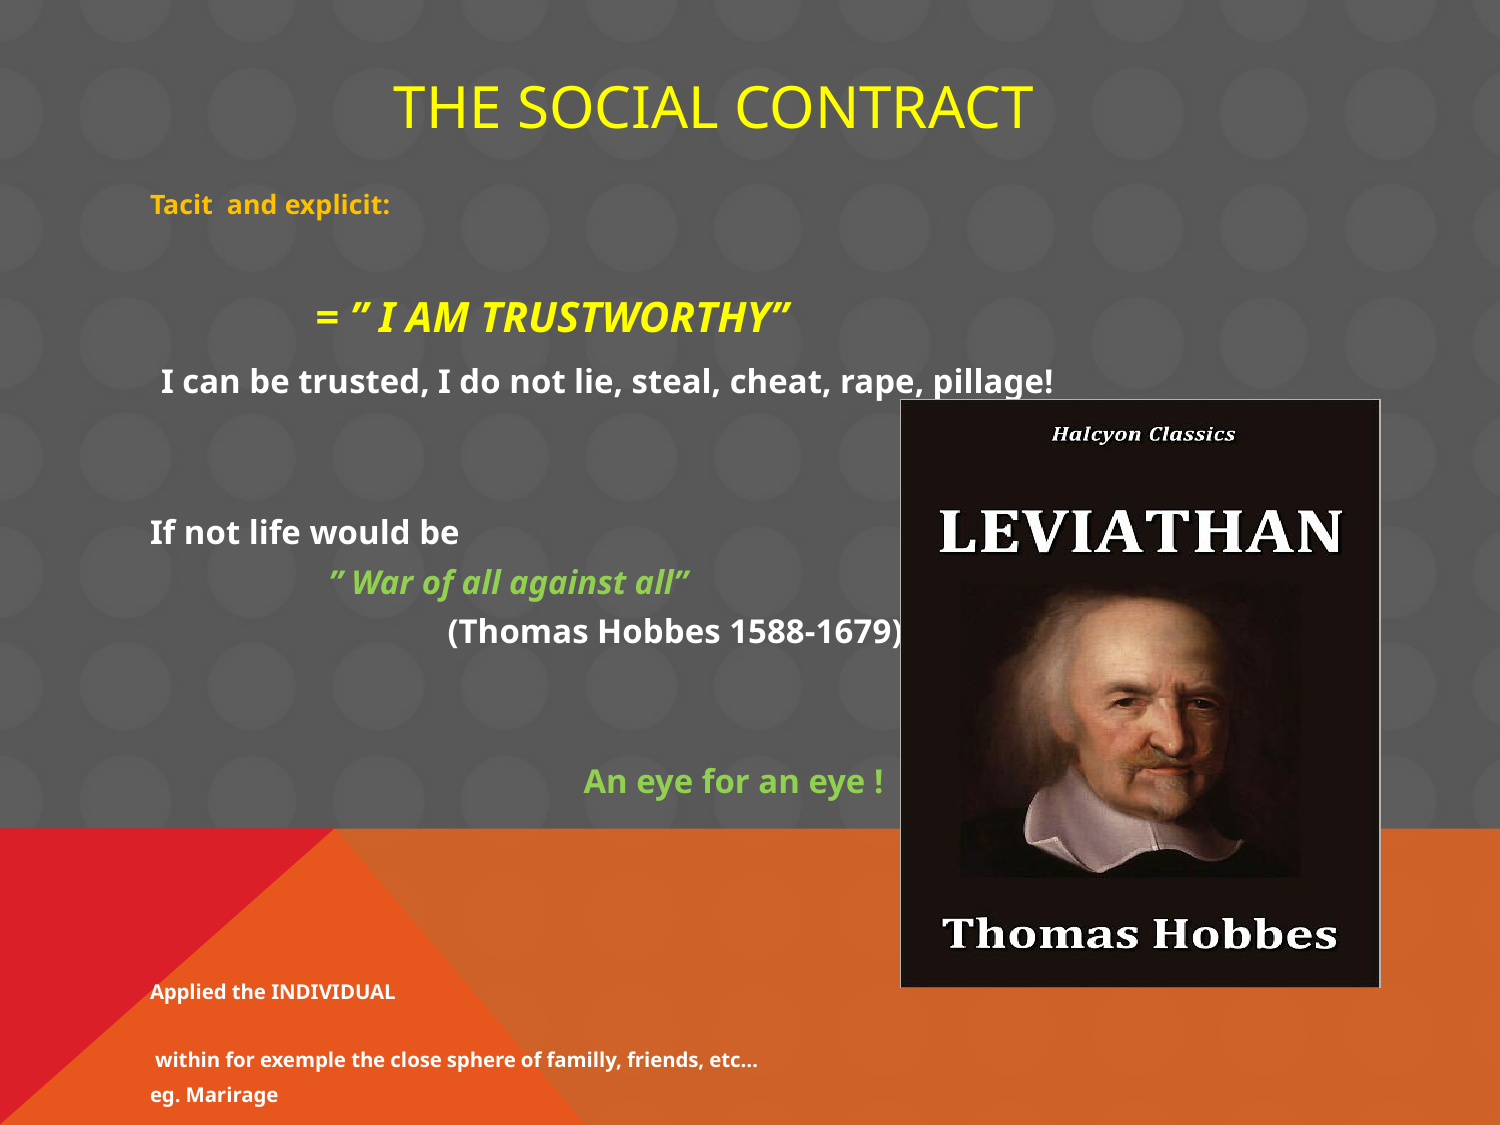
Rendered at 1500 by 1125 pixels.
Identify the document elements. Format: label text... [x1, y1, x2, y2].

list Tacit and explicit: = ” I AM TRUSTWORTHY” I can be trusted, I do not lie, steal, cheat, rape, pillage! If not life would be ” War of all against all” (Thomas Hobbes 1588-1679) An eye for an eye ! Applied the INDIVIDUAL within for exemple the close sphere of familly, friends, etc… eg. Marirage [135, 180, 1369, 1125]
picture [899, 399, 1382, 988]
title THE SOCIAL CONTRACT [135, 60, 1369, 150]
